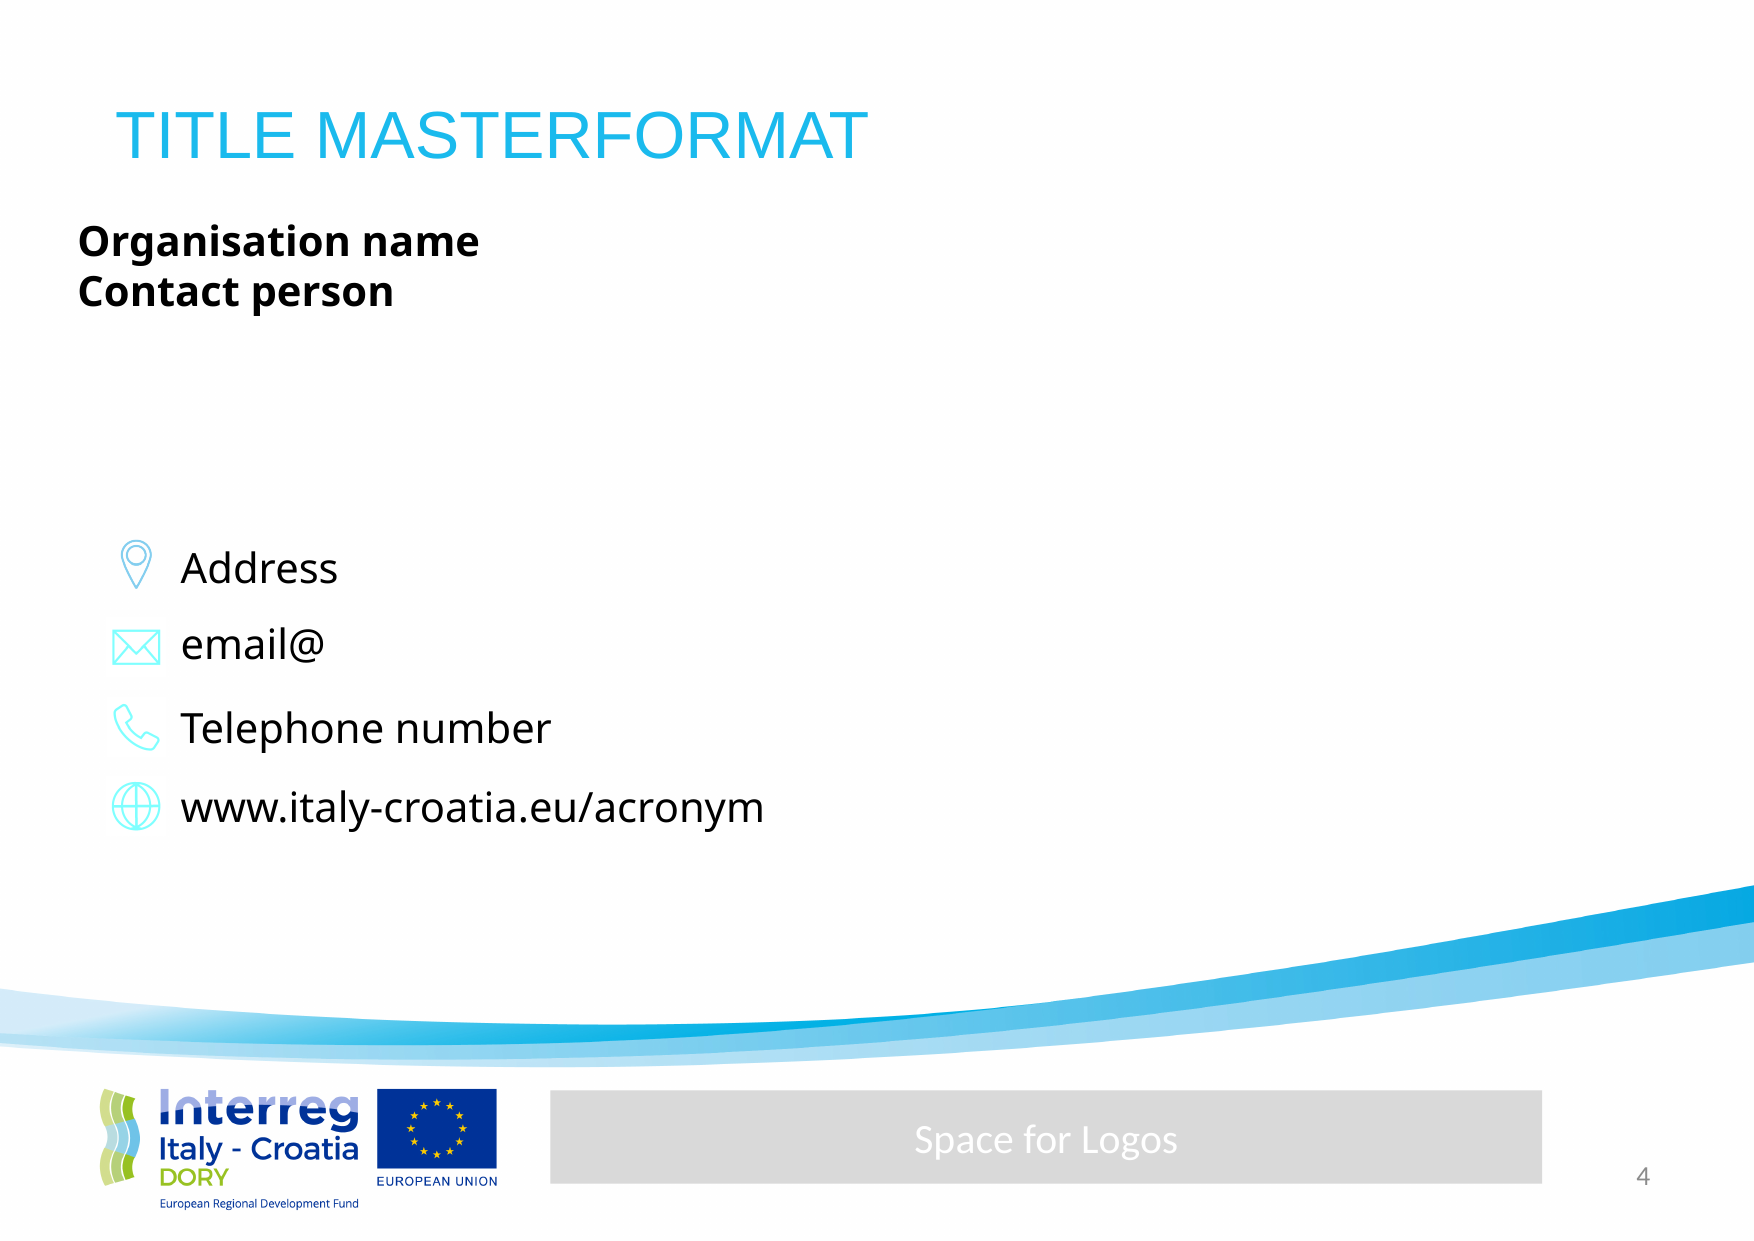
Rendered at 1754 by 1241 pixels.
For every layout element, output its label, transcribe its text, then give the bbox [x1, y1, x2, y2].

slide_number 4 [1607, 1141, 1666, 1208]
text_box Space for Logos [549, 1089, 1543, 1185]
text_box Address [165, 534, 1194, 600]
text_box Organisation name Contact person [62, 206, 496, 322]
text_box www.italy-croatia.eu/acronym [165, 772, 1194, 838]
text_box email@ [165, 610, 1194, 676]
picture [0, 0, 1754, 1241]
text_box Telephone number [165, 694, 1194, 760]
text_box TITLE MASTERFORMAT [97, 83, 1656, 181]
